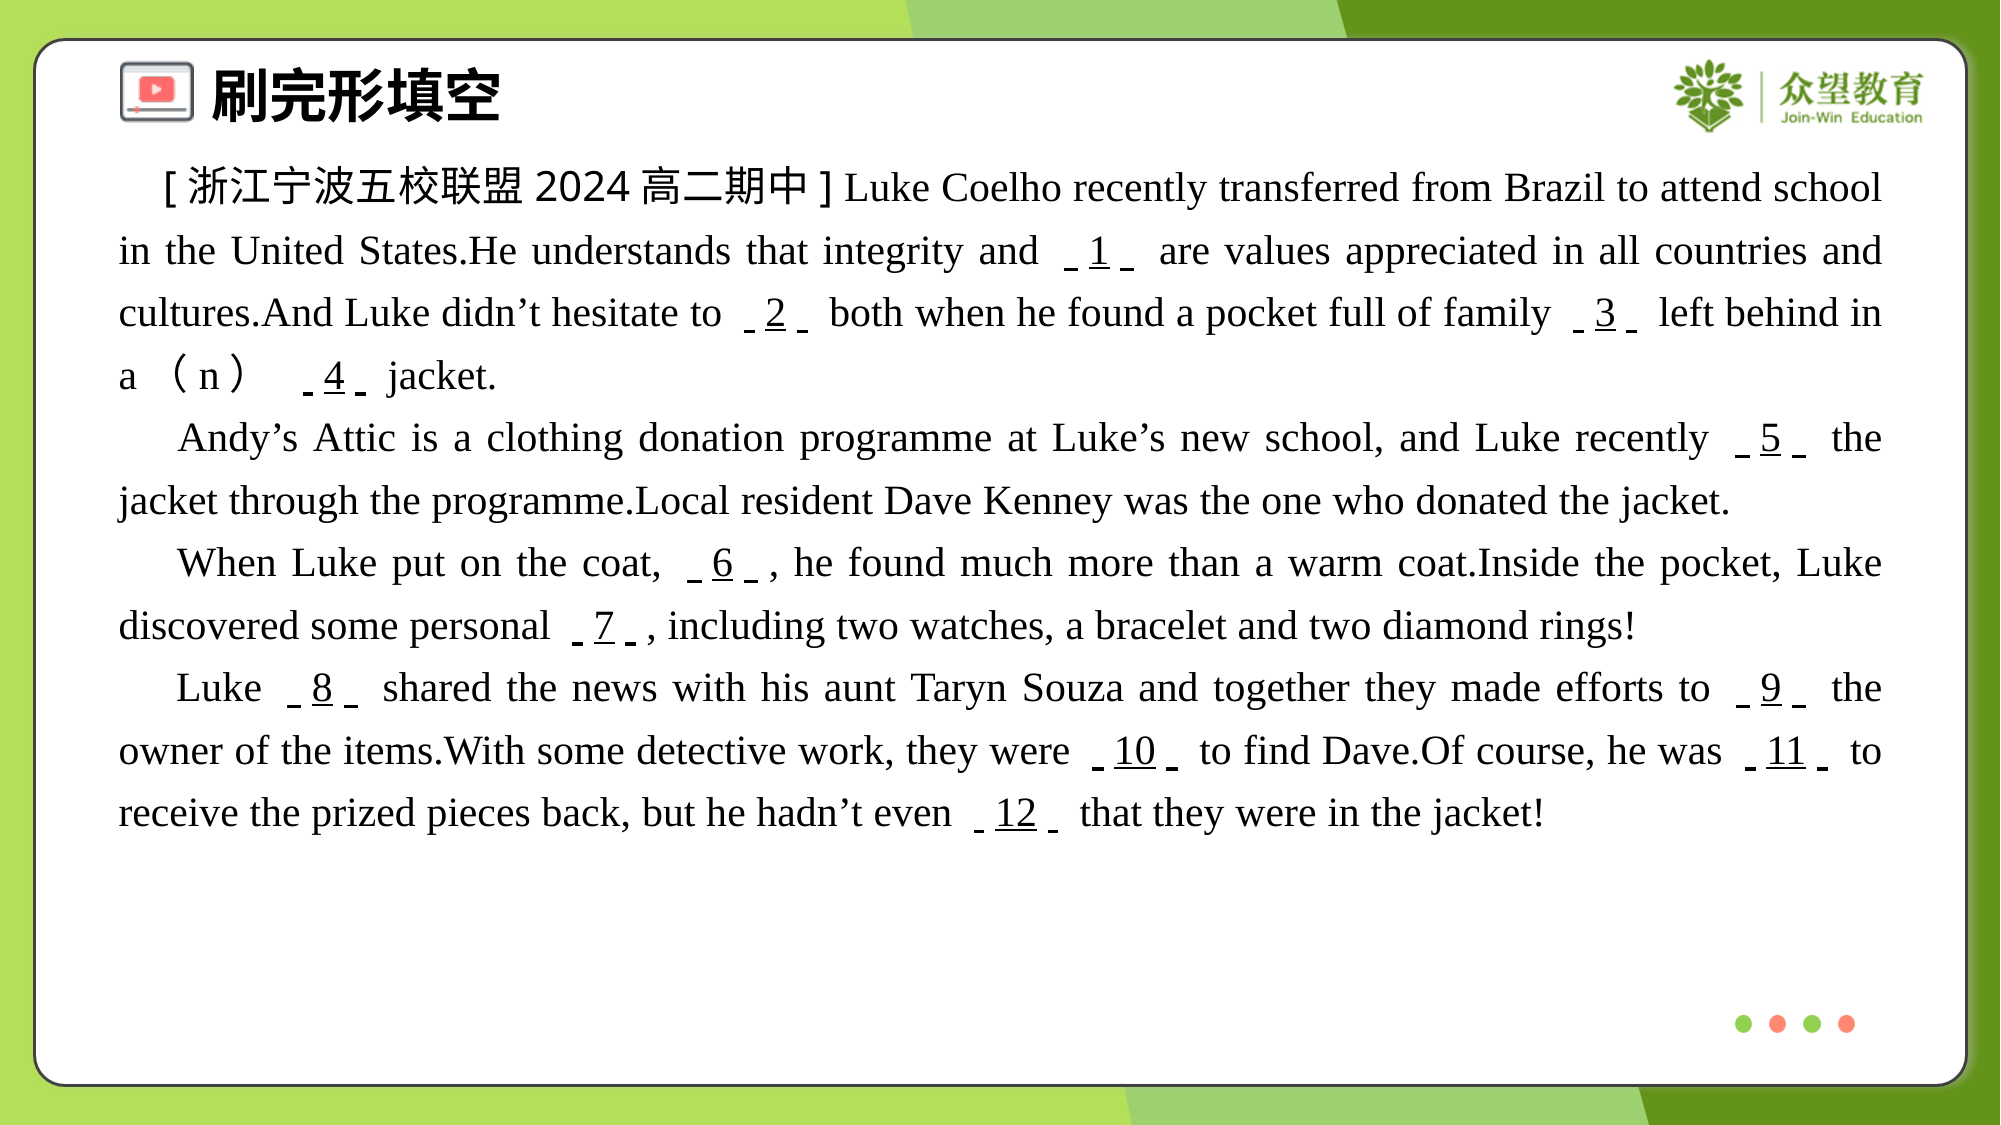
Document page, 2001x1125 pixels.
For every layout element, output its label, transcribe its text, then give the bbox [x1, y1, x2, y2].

picture [0, 0, 2000, 1125]
text_box [浙江宁波五校联盟2024高二期中] Luke Coelho recently transferred from Brazil to attend school in the United States.He understands that integrity and . .1. . are values appreciated in all countries and cultures.And Luke didn’t hesitate to . .2. . both when he found a pocket full of family . .3. . left behind in a（n） . .4. . jacket. Andy’s Attic is a clothing donation programme at Luke’s new school, and Luke recently . .5. . the jacket through the programme.Local resident Dave Kenney was the one who donated the jacket. When Luke put on the coat, . .6. ., he found much more than a warm coat.Inside the pocket, Luke discovered some personal . .7. ., including two watches, a bracelet and two diamond rings! Luke . .8. . shared the news with his aunt Taryn Souza and together they made efforts to . .9. . the owner of the items.With some detective work, they were . .10. . to find Dave.Of course, he was . .11. . to receive the prized pieces back, but he hadn’t even . .12. . that they were in the jacket! [118, 147, 1883, 956]
